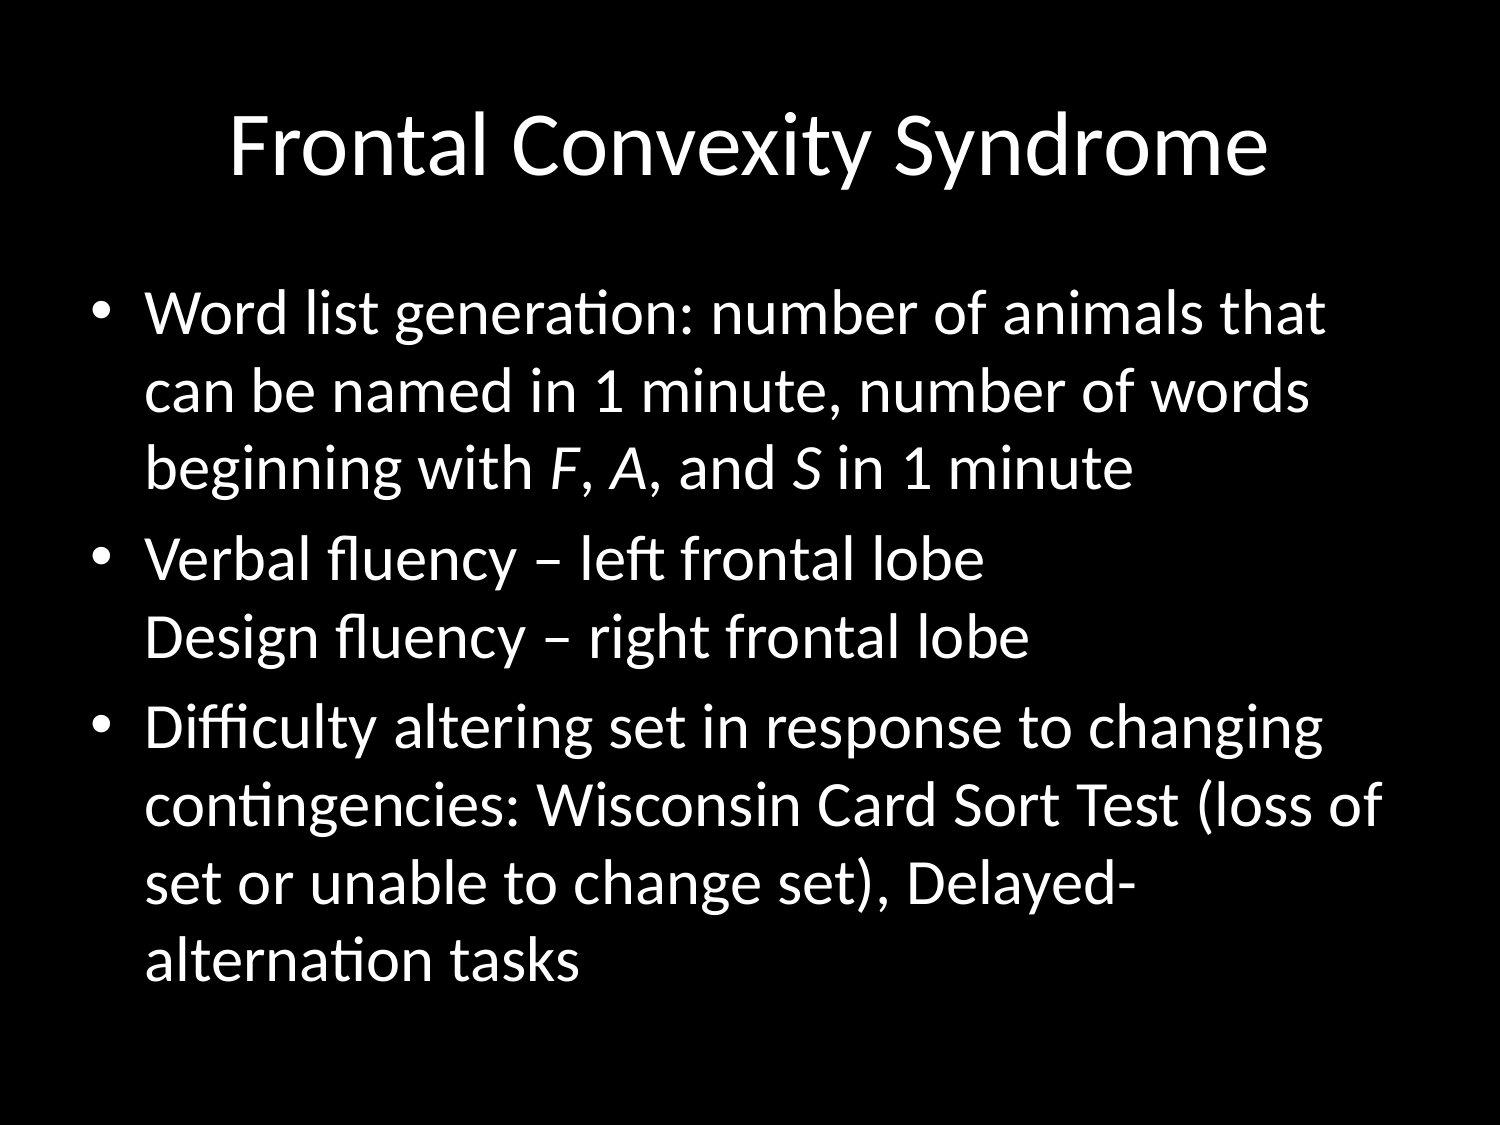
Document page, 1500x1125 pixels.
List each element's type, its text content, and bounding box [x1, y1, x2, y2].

list Word list generation: number of animals that can be named in 1 minute, number of words beginning with F, A, and S in 1 minute Verbal fluency – left frontal lobe Design fluency – right frontal lobe Difficulty altering set in response to changing contingencies: Wisconsin Card Sort Test (loss of set or unable to change set), Delayed-alternation tasks [75, 262, 1425, 1005]
title Frontal Convexity Syndrome [75, 45, 1425, 233]
